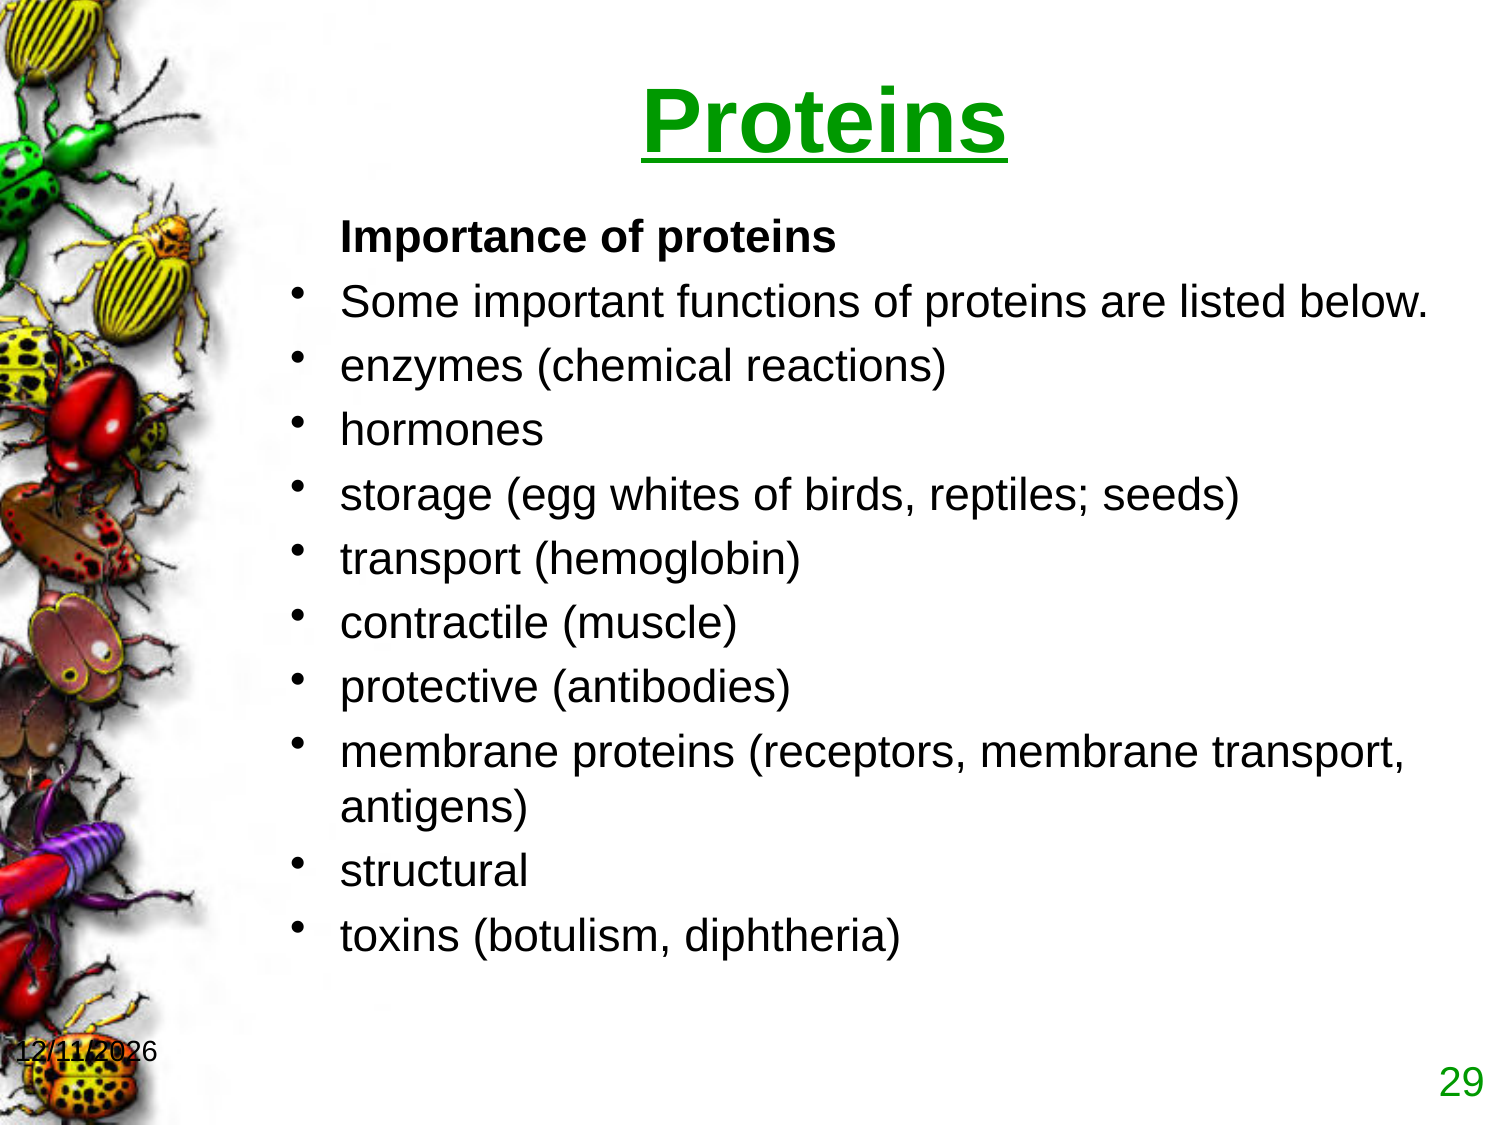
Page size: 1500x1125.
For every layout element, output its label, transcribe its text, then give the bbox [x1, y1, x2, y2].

picture [0, 0, 1500, 1125]
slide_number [0, 1025, 289, 1100]
title Proteins [224, 44, 1426, 188]
slide_number 29 [1149, 1046, 1500, 1125]
list Importance of proteins Some important functions of proteins are listed below. enzymes (chemical reactions) hormones storage (egg whites of birds, reptiles; seeds) transport (hemoglobin) contractile (muscle) protective (antibodies) membrane proteins (receptors, membrane transport, antigens) structural toxins (botulism, diphtheria) [274, 198, 1451, 1001]
